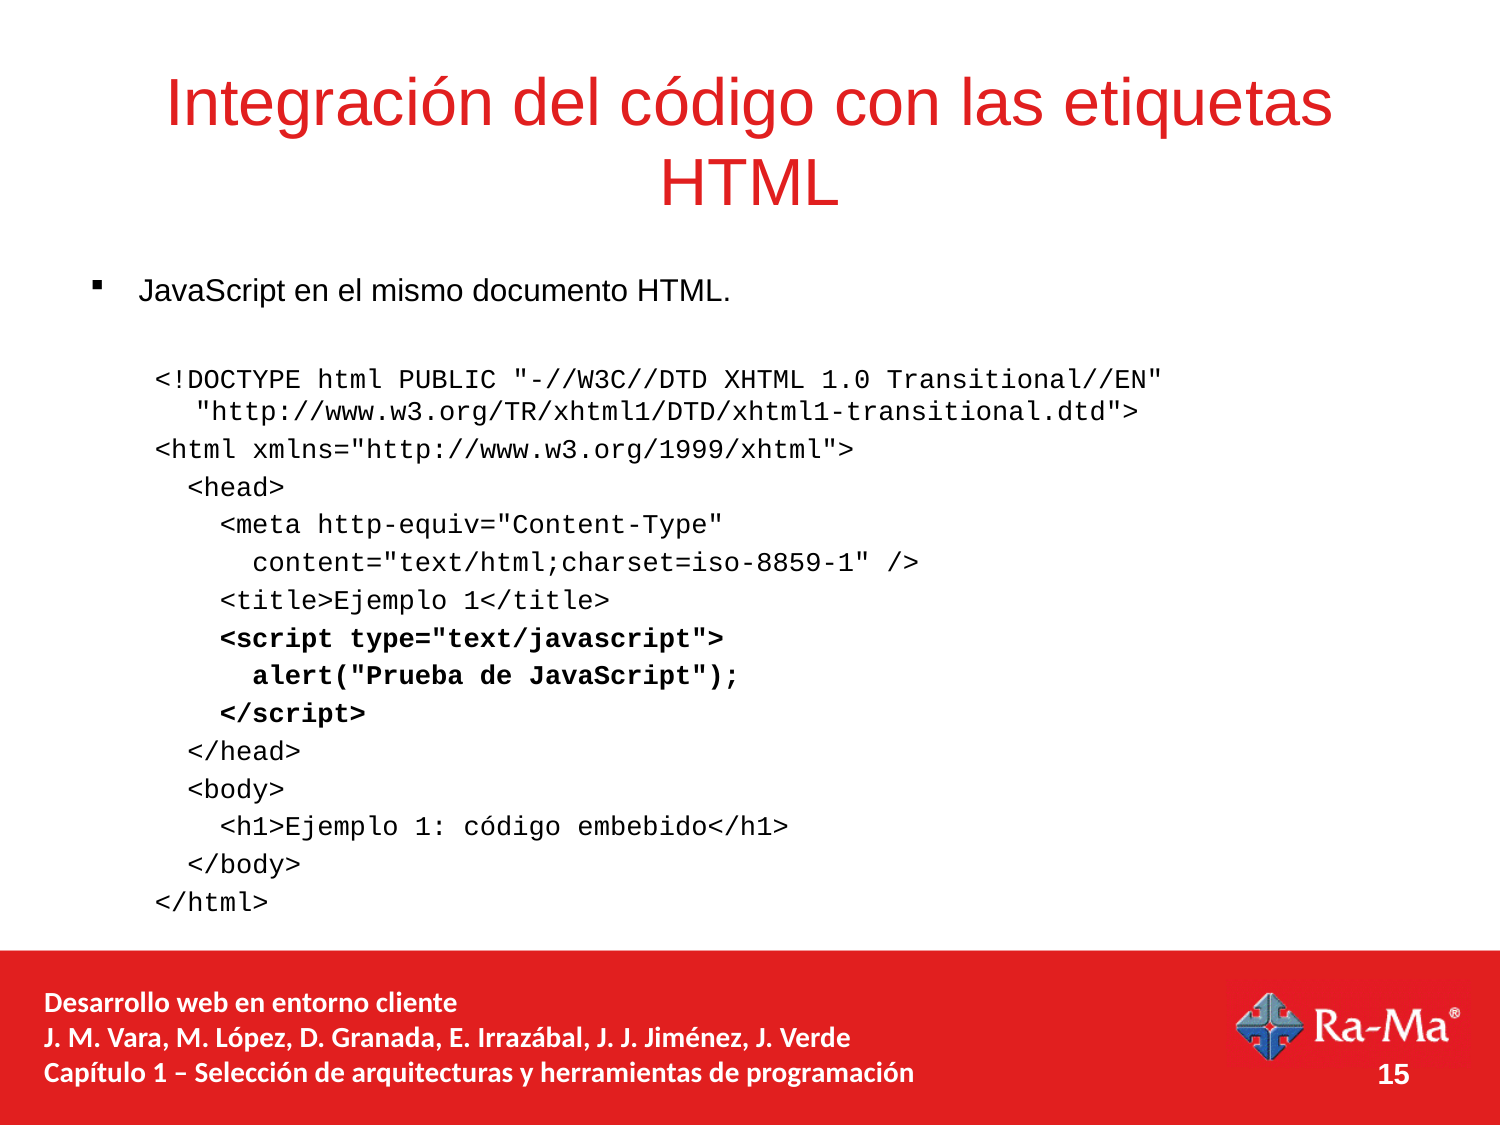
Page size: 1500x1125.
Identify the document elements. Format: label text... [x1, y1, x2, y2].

picture [0, 0, 1500, 1125]
footer Desarrollo web en entorno cliente J. M. Vara, M. López, D. Granada, E. Irrazábal, J. J. Jiménez, J. Verde Capítulo 1 – Selección de arquitecturas y herramientas de programación [29, 975, 1058, 1094]
list JavaScript en el mismo documento HTML. <!DOCTYPE html PUBLIC "-//W3C//DTD XHTML 1.0 Transitional//EN" "http://www.w3.org/TR/xhtml1/DTD/xhtml1-transitional.dtd"> <html xmlns="http://www.w3.org/1999/xhtml"> <head> <meta http-equiv="Content-Type" content="text/html;charset=iso-8859-1" /> <title>Ejemplo 1</title> <script type="text/javascript"> alert("Prueba de JavaScript"); </script> </head> <body> <h1>Ejemplo 1: código embebido</h1> </body> </html> [75, 262, 1425, 929]
title Integración del código con las etiquetas HTML [75, 45, 1425, 233]
slide_number 15 [1074, 1042, 1425, 1103]
